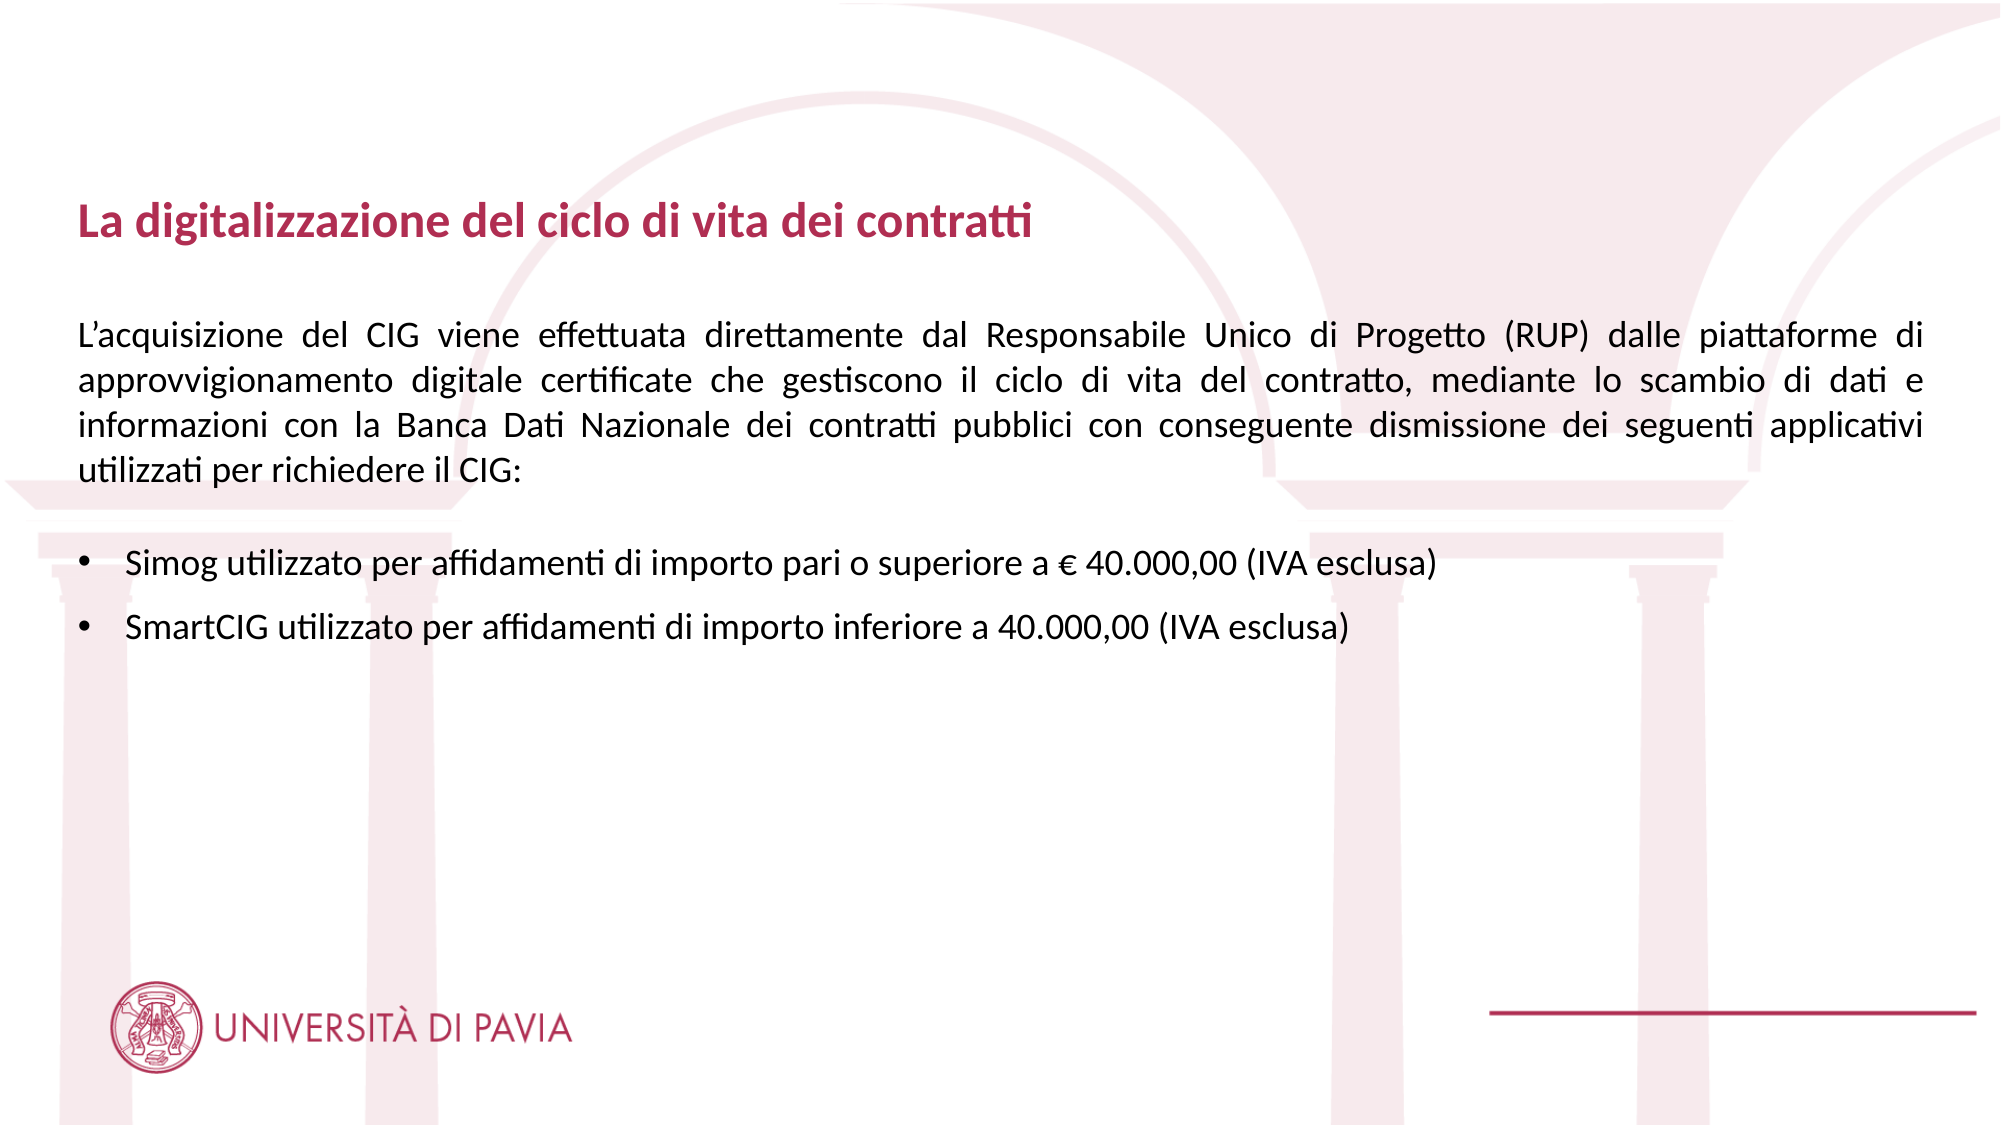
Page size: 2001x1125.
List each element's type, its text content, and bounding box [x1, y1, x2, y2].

text_box La digitalizzazione del ciclo di vita dei contratti L’acquisizione del CIG viene effettuata direttamente dal Responsabile Unico di Progetto (RUP) dalle piattaforme di approvvigionamento digitale certificate che gestiscono il ciclo di vita del contratto, mediante lo scambio di dati e informazioni con la Banca Dati Nazionale dei contratti pubblici con conseguente dismissione dei seguenti applicativi utilizzati per richiedere il CIG: Simog utilizzato per affidamenti di importo pari o superiore a € 40.000,00 (IVA esclusa) SmartCIG utilizzato per affidamenti di importo inferiore a 40.000,00 (IVA esclusa) [63, 56, 1941, 732]
picture [0, 0, 2001, 1125]
